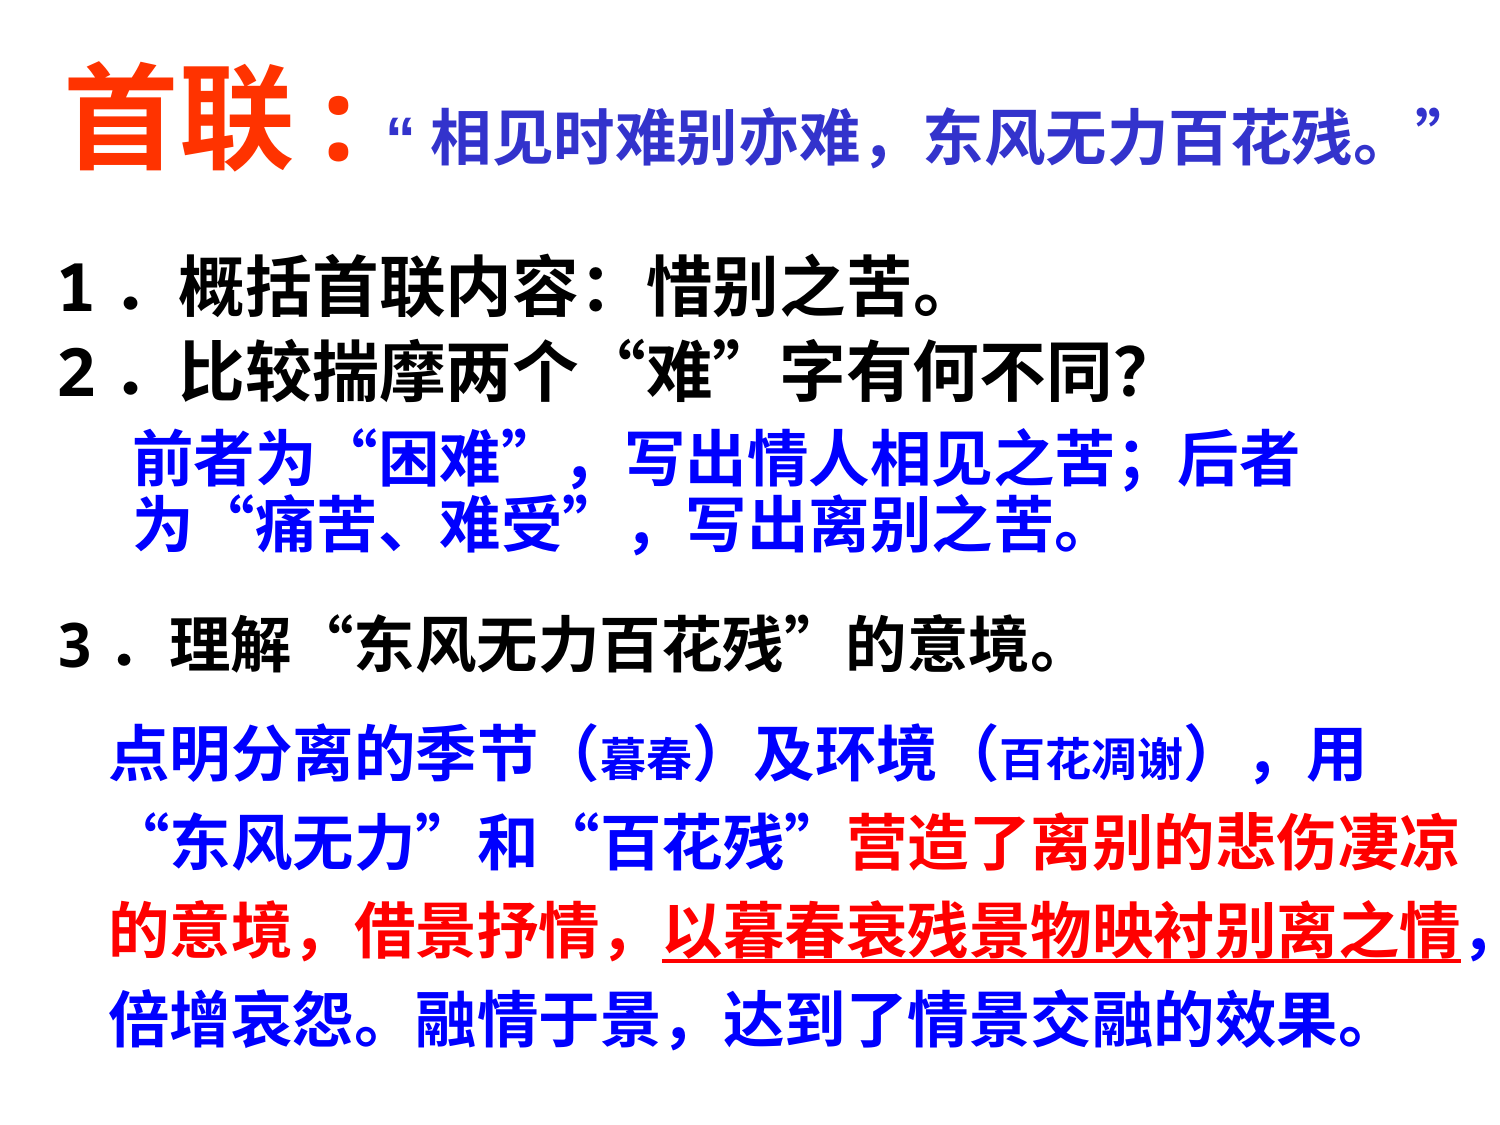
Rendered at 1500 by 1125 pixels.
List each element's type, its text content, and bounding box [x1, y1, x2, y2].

list 1．概括首联内容：惜别之苦。 2．比较揣摩两个“难”字有何不同？ [41, 246, 1307, 421]
text_box 点明分离的季节（暮春）及环境（百花凋谢），用“东风无力”和“百花残”营造了离别的悲伤凄凉的意境，借景抒情，以暮春衰残景物映衬别离之情，倍增哀怨。融情于景，达到了情景交融的效果。 [93, 693, 1500, 1063]
title 首联: “相见时难别亦难，东风无力百花残。” [0, 27, 1500, 202]
text_box 3．理解“东风无力百花残”的意境。 [41, 584, 1500, 688]
text_box 前者为“困难”，写出情人相见之苦；后者为“痛苦、难受”，写出离别之苦。 [117, 420, 1339, 569]
